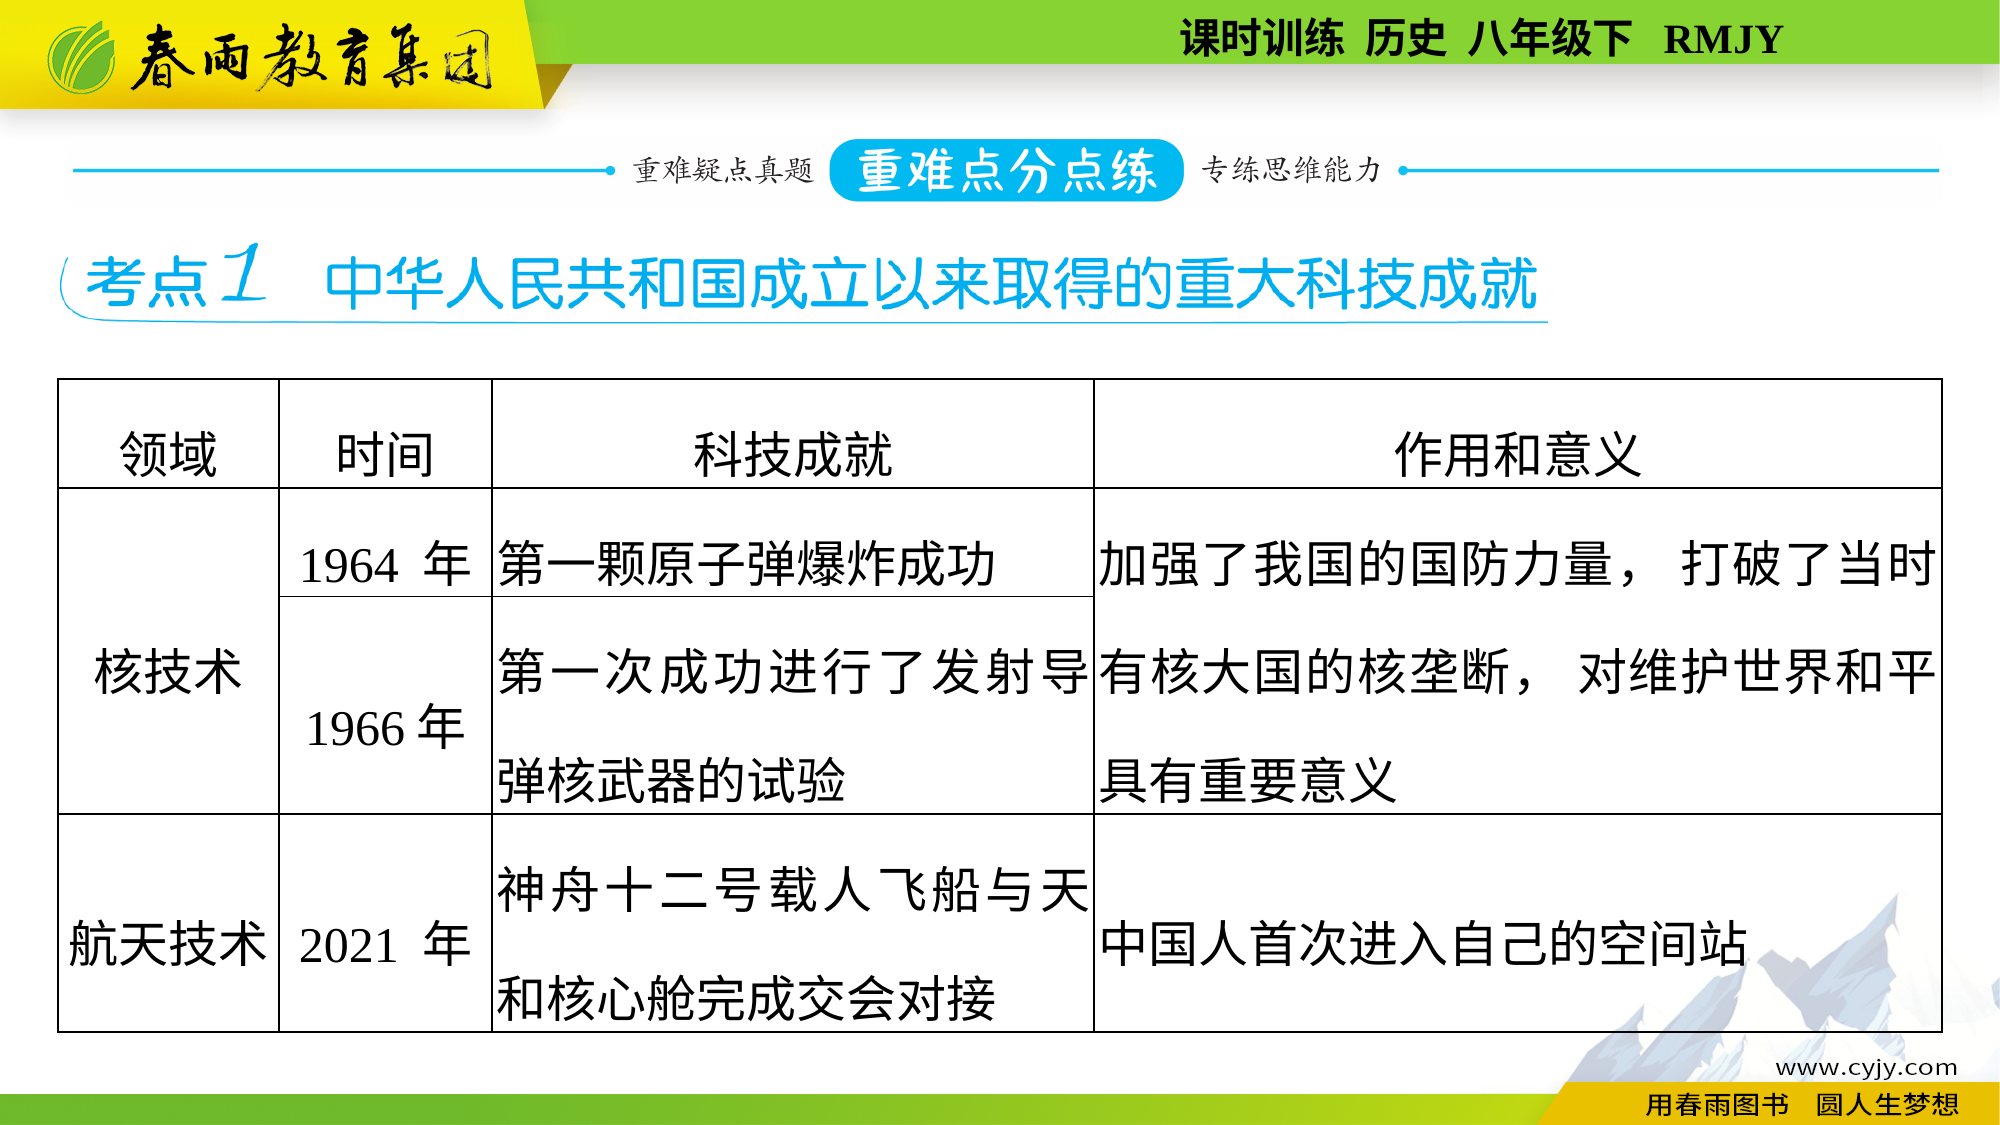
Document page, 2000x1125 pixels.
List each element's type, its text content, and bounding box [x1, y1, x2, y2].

table_cell 2021 年 [280, 815, 491, 1031]
table_cell 神舟十二号载人飞船与天和核心舱完成交会对接 [493, 815, 1093, 1031]
table_header 科技成就 [493, 380, 1093, 487]
table_header 时间 [280, 380, 491, 487]
table_cell 第一次成功进行了发射导弹核武器的试验 [493, 597, 1093, 813]
table_cell 中国人首次进入自己的空间站 [1095, 815, 1941, 1031]
picture [0, 0, 2000, 1125]
table_cell 第一颗原子弹爆炸成功 [493, 489, 1093, 596]
table_cell 核技术 [59, 489, 278, 813]
table_cell 1966年 [280, 597, 491, 813]
table_cell 航天技术 [59, 815, 278, 1031]
table_cell 1964 年 [280, 489, 491, 596]
table_header 作用和意义 [1095, 380, 1941, 487]
table_cell 加强了我国的国防力量， 打破了当时有核大国的核垄断， 对维护世界和平具有重要意义 [1095, 489, 1941, 813]
table_header 领域 [59, 380, 278, 487]
